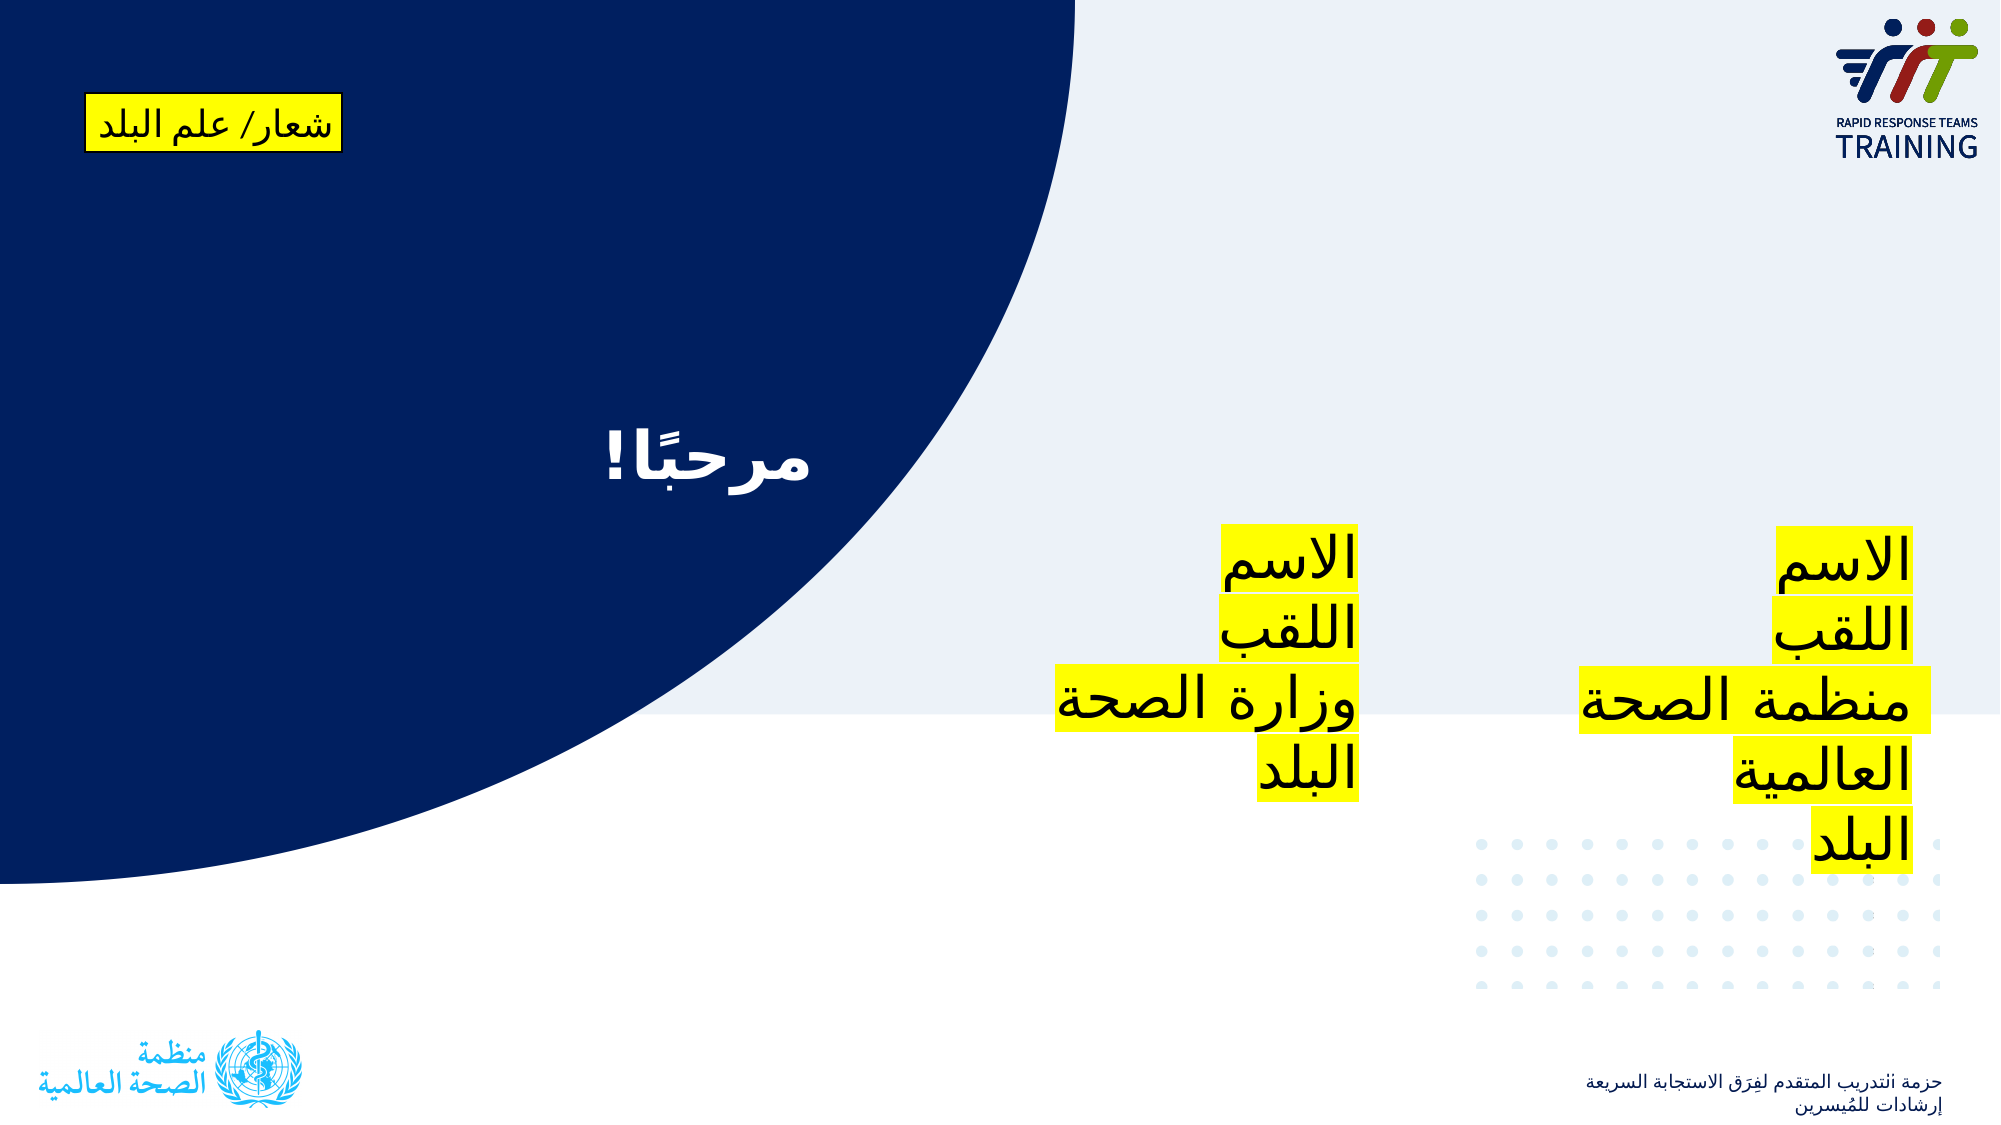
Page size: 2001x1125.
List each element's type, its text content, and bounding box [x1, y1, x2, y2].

text_box الاسم اللقب وزارة الصحة البلد [913, 512, 1366, 808]
picture [1476, 839, 1940, 989]
picture [1835, 19, 1978, 167]
title مرحبًا! [84, 259, 822, 657]
text_box الاسم اللقب منظمة الصحة العالمية البلد [1381, 514, 1920, 880]
picture [39, 1030, 302, 1108]
picture [0, 0, 1075, 884]
text_box شعار/ علم البلد [84, 92, 342, 153]
slide_number 3 [1883, 1043, 1915, 1096]
